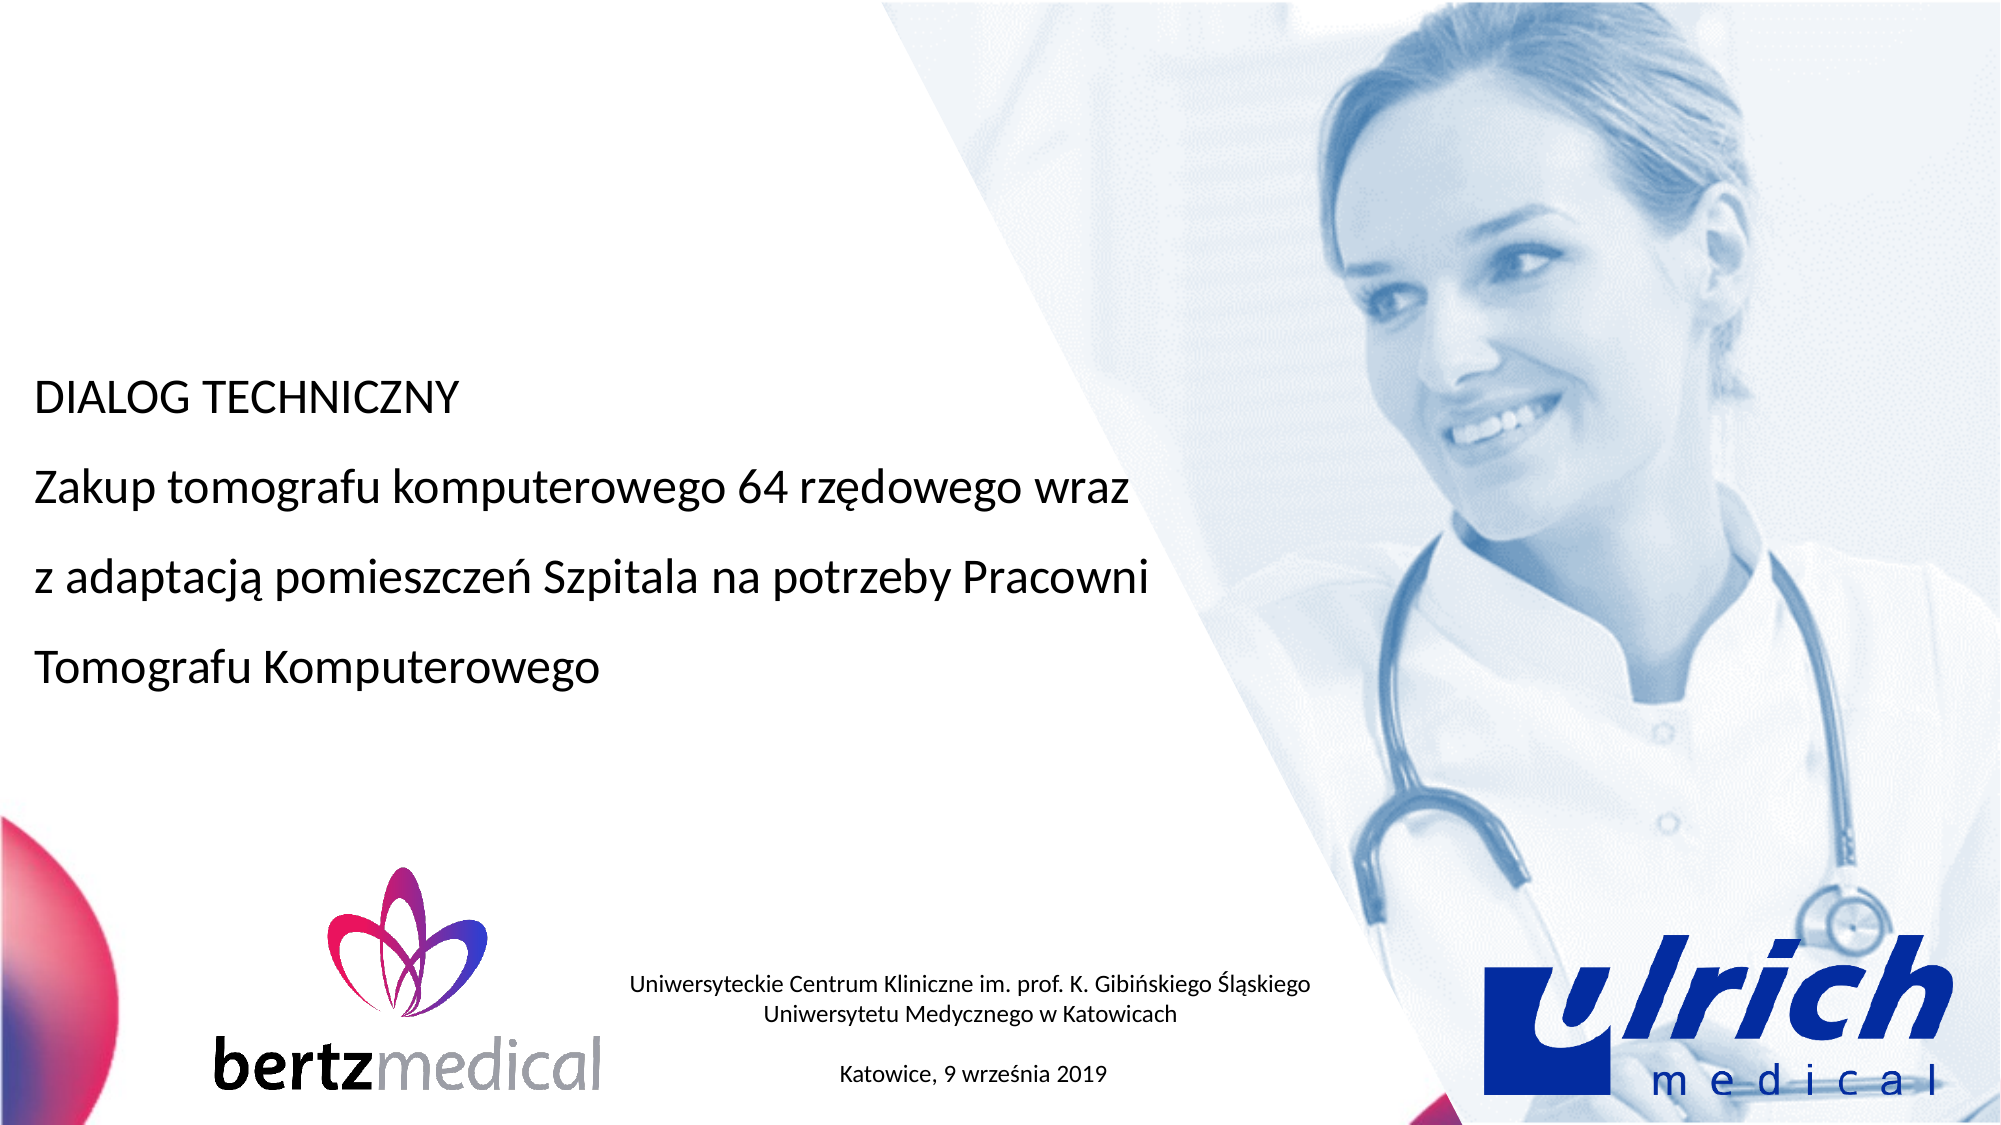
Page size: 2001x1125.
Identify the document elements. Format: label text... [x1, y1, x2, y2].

picture [0, 0, 2001, 1125]
text_box DIALOG TECHNICZNY Zakup tomografu komputerowego 64 rzędowego wraz z adaptacją pomieszczeń Szpitala na potrzeby Pracowni Tomografu Komputerowego [19, 326, 880, 701]
subtitle Uniwersyteckie Centrum Kliniczne im. prof. K. Gibińskiego Śląskiego Uniwersytetu Medycznego w Katowicach Katowice, 9 września 2019 [658, 967, 880, 1125]
